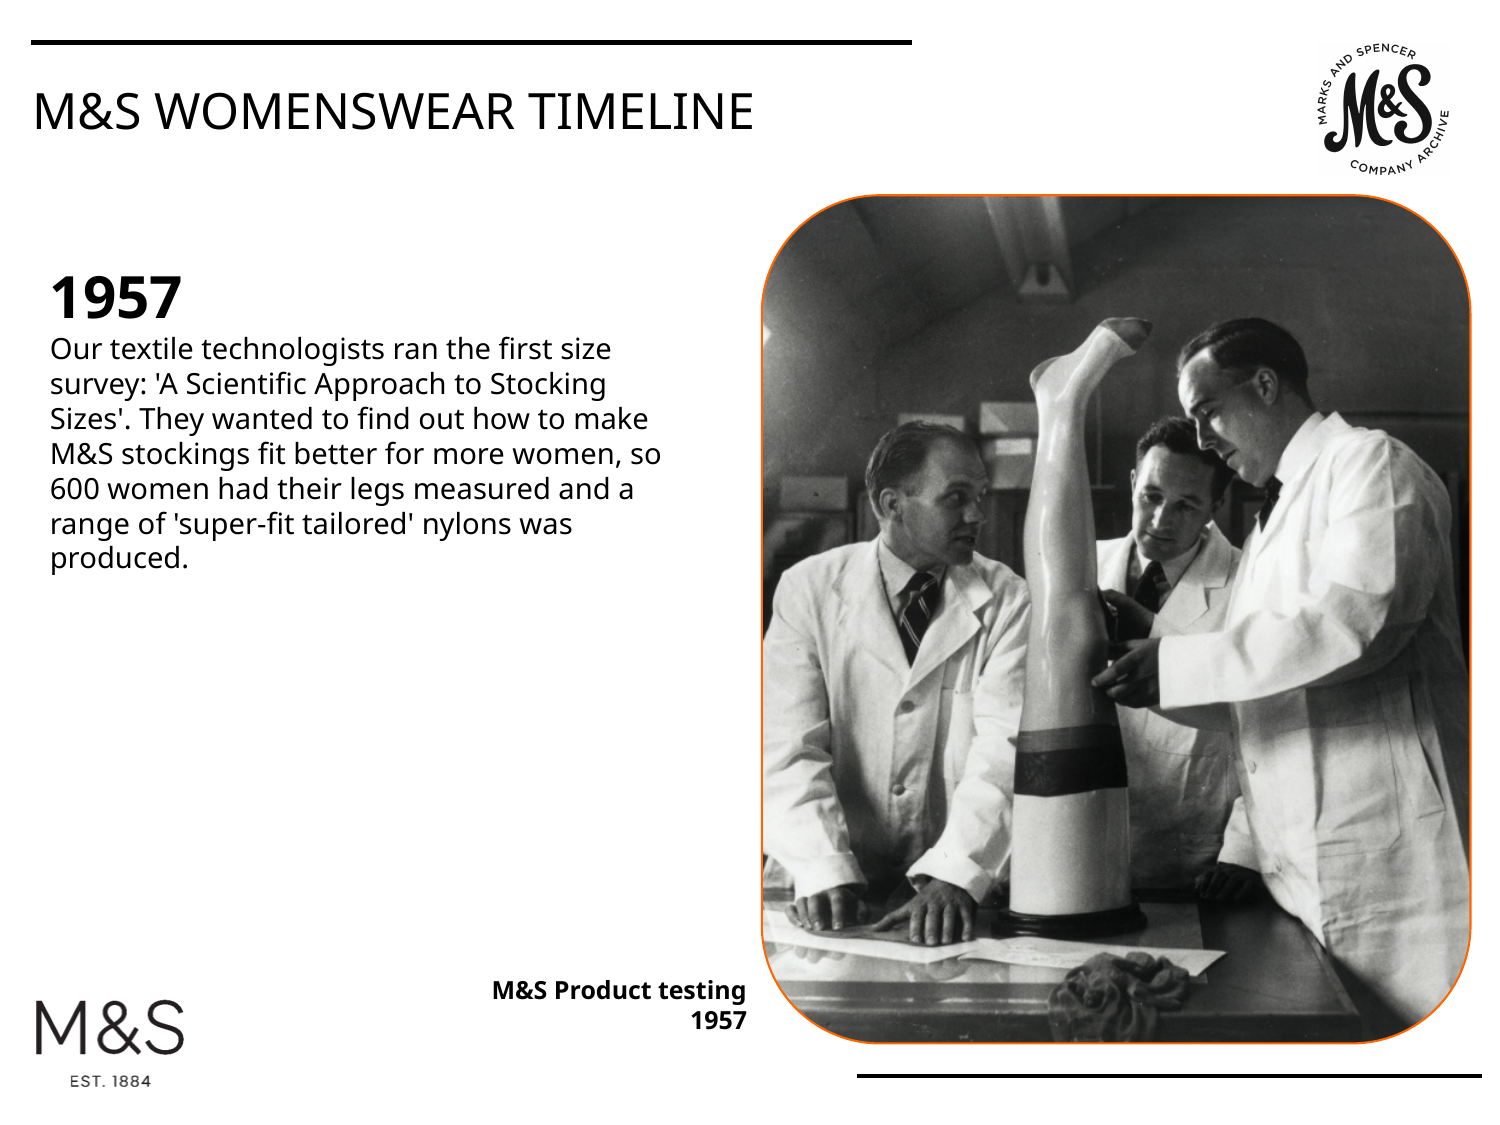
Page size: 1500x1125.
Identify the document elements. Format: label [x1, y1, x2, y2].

text_box [17, 42, 1483, 1092]
